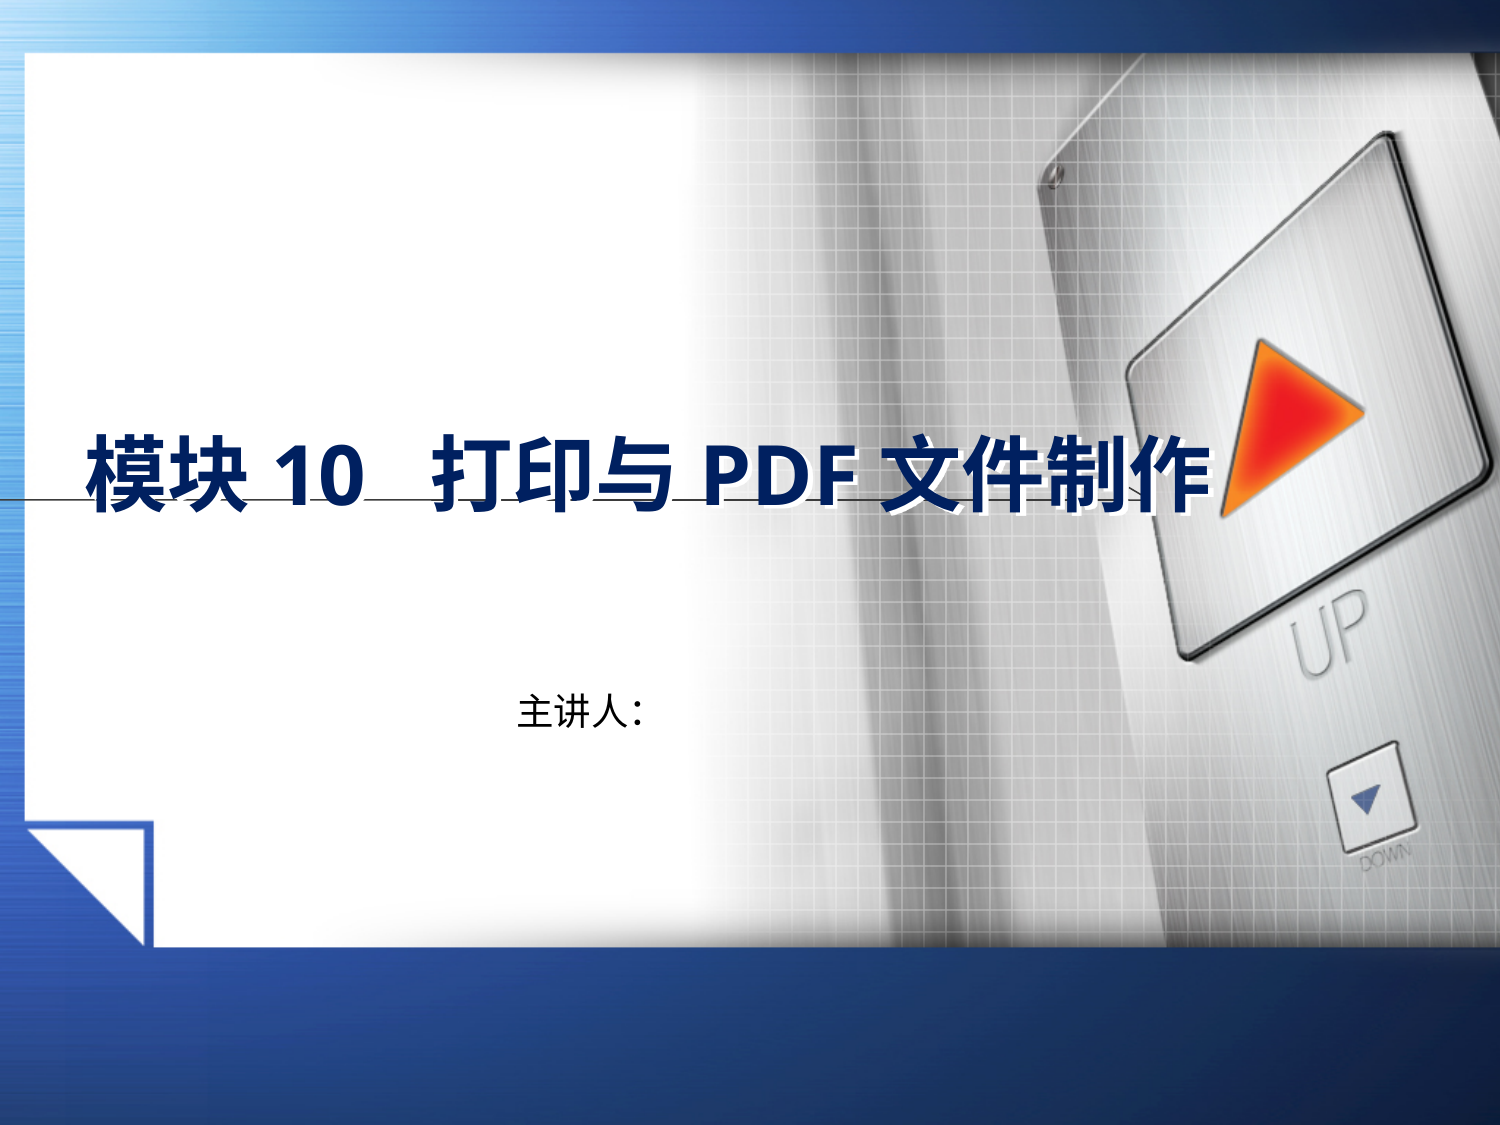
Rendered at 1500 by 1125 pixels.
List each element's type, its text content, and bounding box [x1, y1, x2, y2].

text_box 主讲人： [501, 680, 1069, 741]
title 模块10 打印与PDF文件制作 [29, 314, 1267, 490]
picture [0, 0, 1500, 1125]
